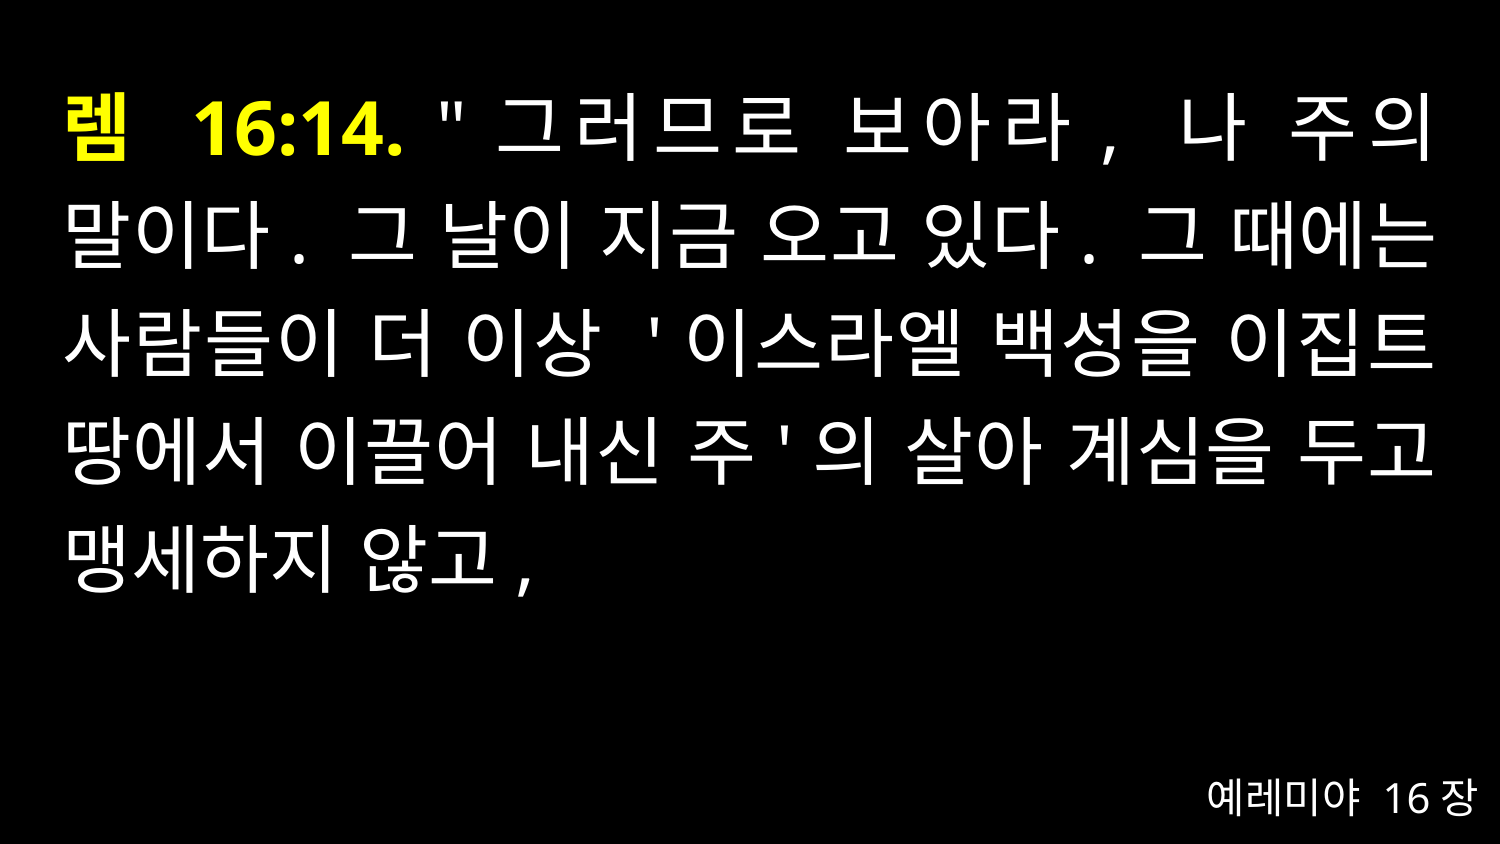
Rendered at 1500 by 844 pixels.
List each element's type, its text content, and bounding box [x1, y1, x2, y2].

title 렘 16:14. "그러므로 보아라, 나 주의 말이다. 그 날이 지금 오고 있다. 그 때에는 사람들이 더 이상 '이스라엘 백성을 이집트 땅에서 이끌어 내신 주'의 살아 계심을 두고 맹세하지 않고, [0, 0, 1500, 844]
subtitle 예레미야 16장 [916, 770, 1500, 844]
